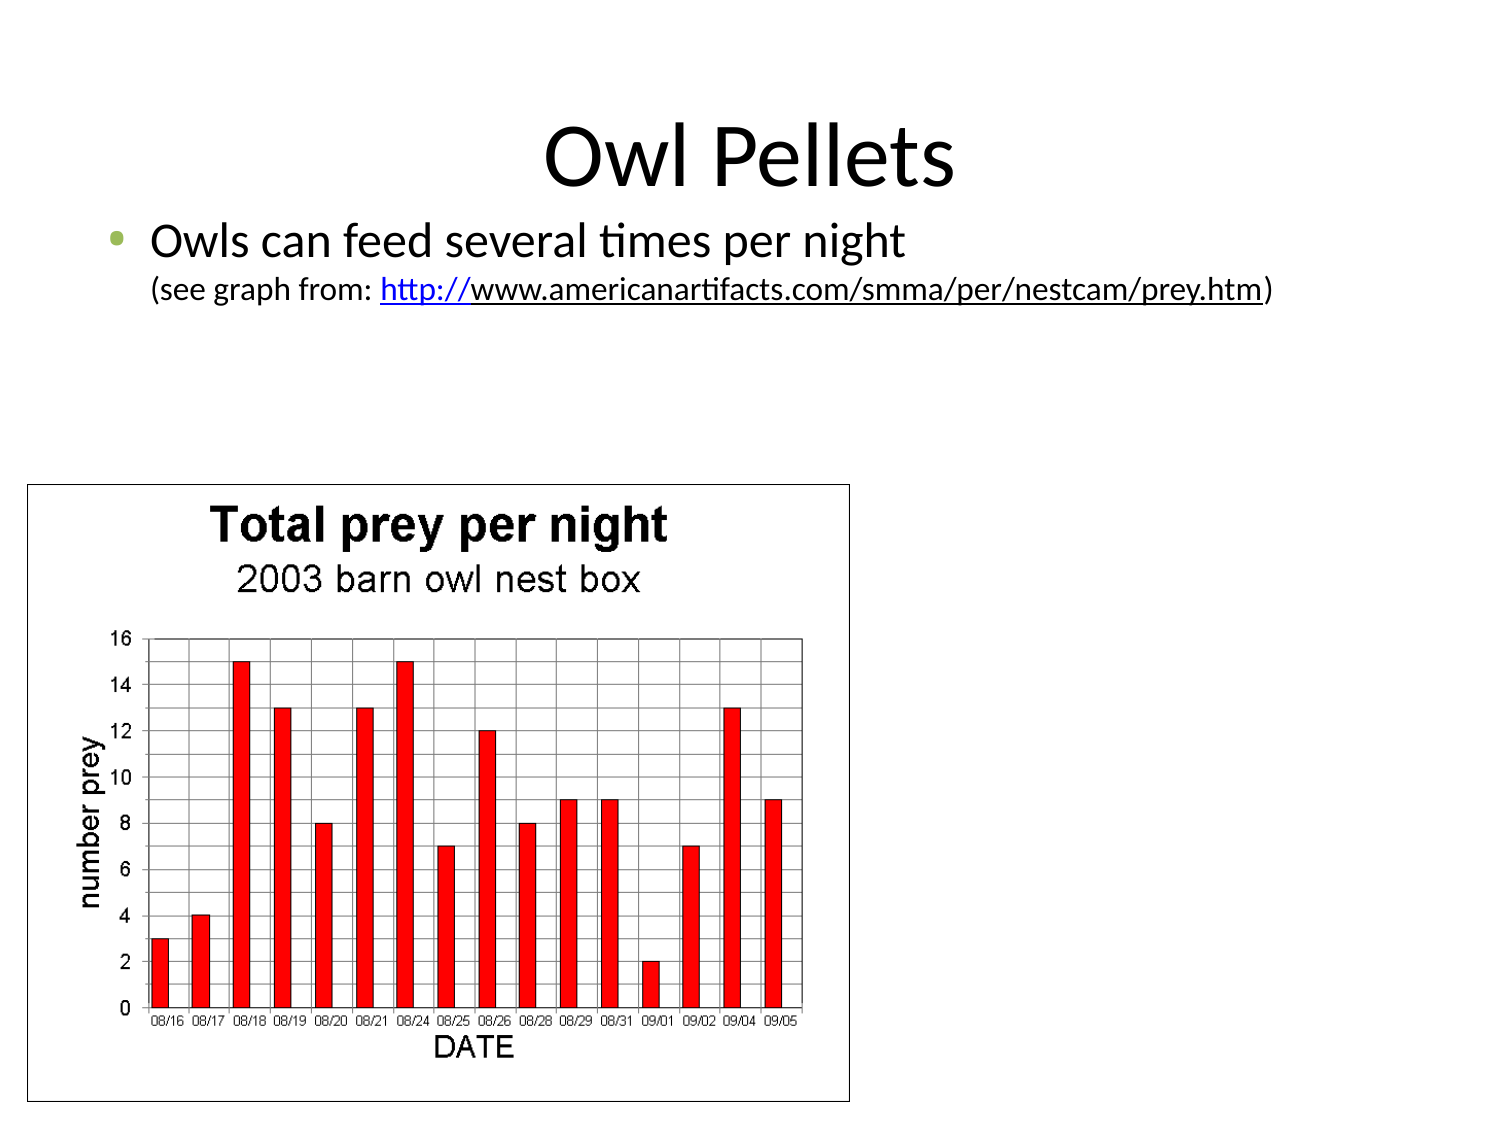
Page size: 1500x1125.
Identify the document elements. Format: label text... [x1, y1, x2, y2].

picture [26, 484, 851, 1102]
list Owls can feed several times per night (see graph from: http://www.americanartifacts.com/smma/per/nestcam/prey.htm) [75, 200, 1425, 588]
title Owl Pellets [75, 62, 1425, 200]
